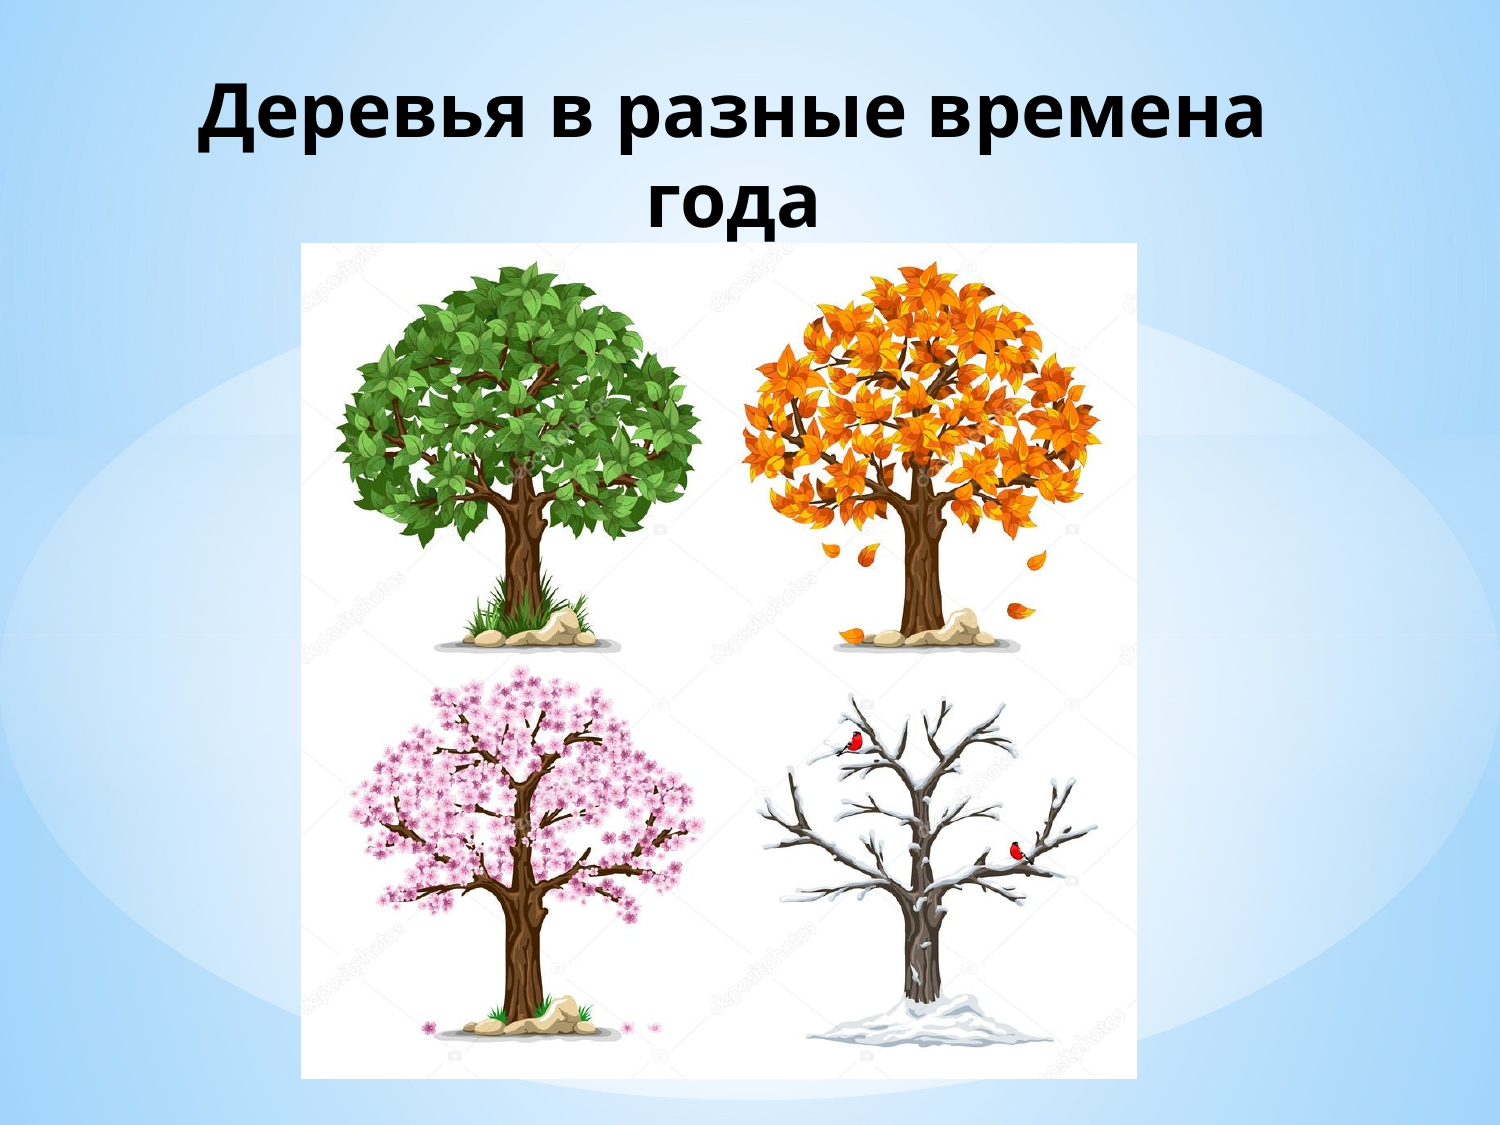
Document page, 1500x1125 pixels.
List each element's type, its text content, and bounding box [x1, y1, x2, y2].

title Деревья в разные времена года [130, 54, 1308, 244]
picture [300, 243, 1137, 1079]
